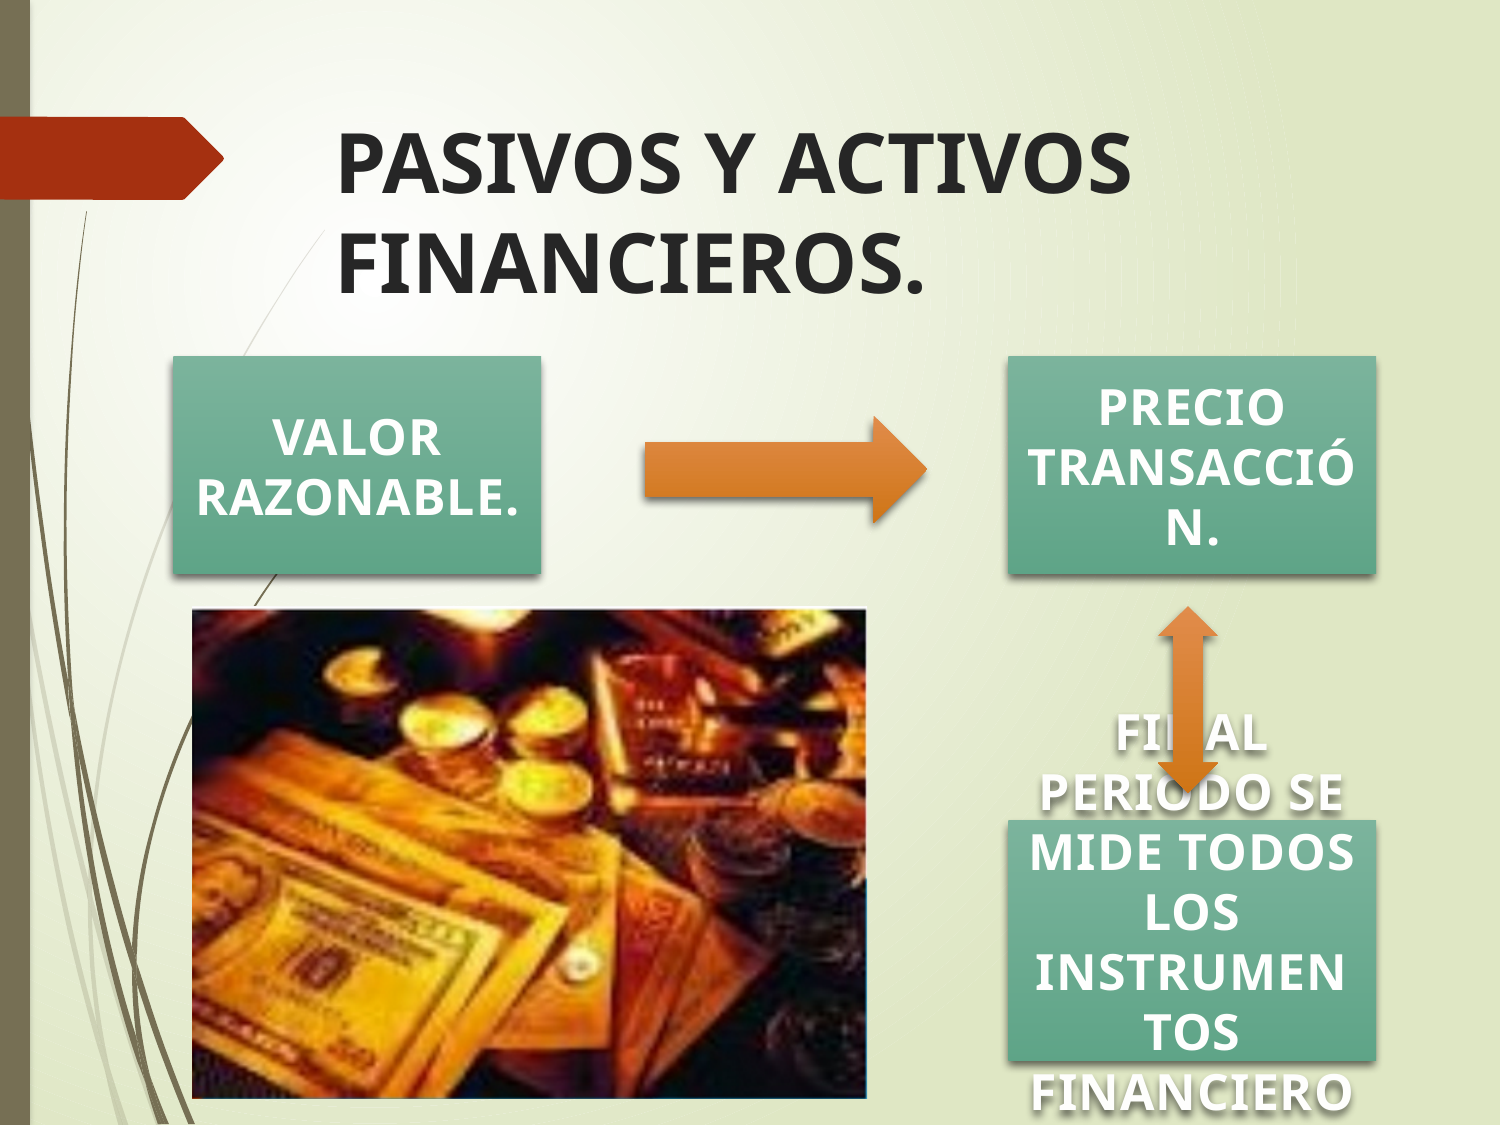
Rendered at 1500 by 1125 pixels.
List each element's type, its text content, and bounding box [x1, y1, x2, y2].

text_box PRECIO TRANSACCIÓN. [1008, 356, 1377, 574]
text_box [644, 415, 928, 523]
text_box [1158, 606, 1218, 793]
text_box FINAL PERIODO SE MIDE TODOS LOS INSTRUMENTOS FINANCIEROS. [1008, 820, 1377, 1061]
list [191, 605, 868, 1099]
title PASIVOS Y ACTIVOS FINANCIEROS. [319, 102, 1400, 313]
text_box VALOR RAZONABLE. [173, 356, 542, 574]
